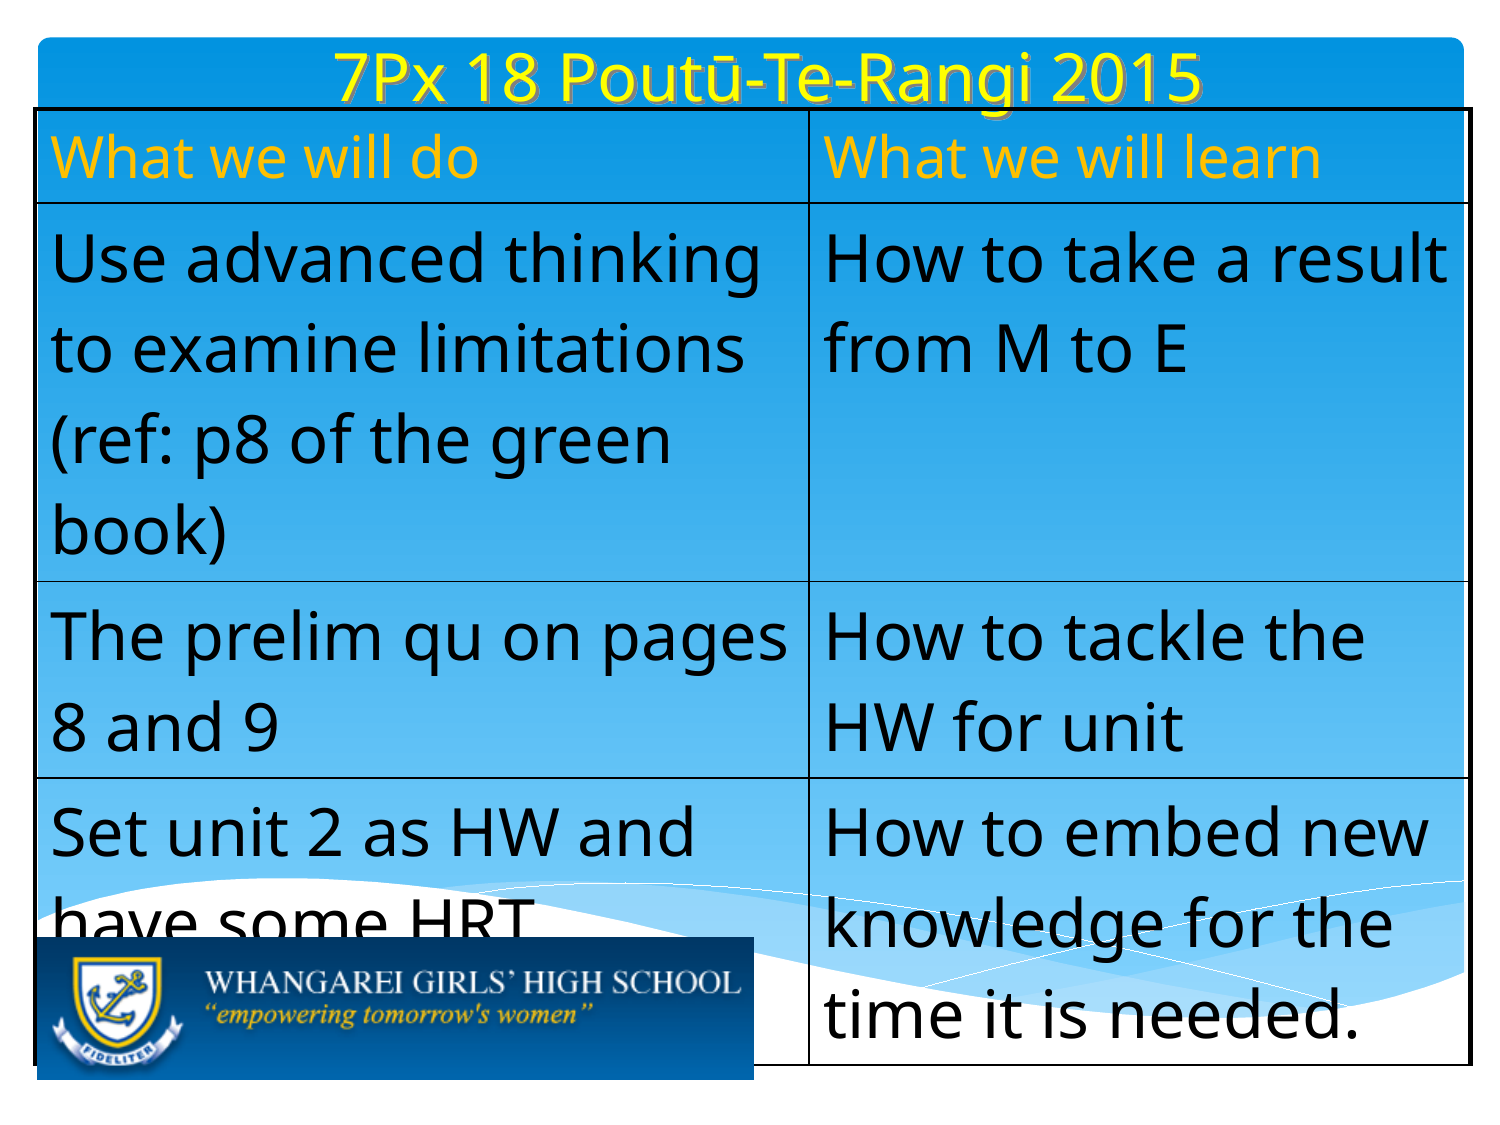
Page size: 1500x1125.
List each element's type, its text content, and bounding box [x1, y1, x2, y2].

table_cell Use advanced thinking to examine limitations (ref: p8 of the green book) [37, 204, 808, 581]
table_cell The prelim qu on pages 8 and 9 [37, 582, 808, 777]
table_cell How to take a result from M to E [810, 204, 1468, 581]
text_box 7Px 18 Poutū-Te-Rangi 2015 [162, 24, 1375, 107]
table_cell How to embed new knowledge for the time it is needed. [810, 779, 1468, 1064]
picture [37, 937, 754, 1080]
table_cell How to tackle the HW for unit [810, 582, 1468, 777]
table_header What we will do [37, 111, 808, 202]
table_cell Set unit 2 as HW and have some HRT [37, 779, 808, 1064]
table_header What we will learn [810, 111, 1468, 202]
